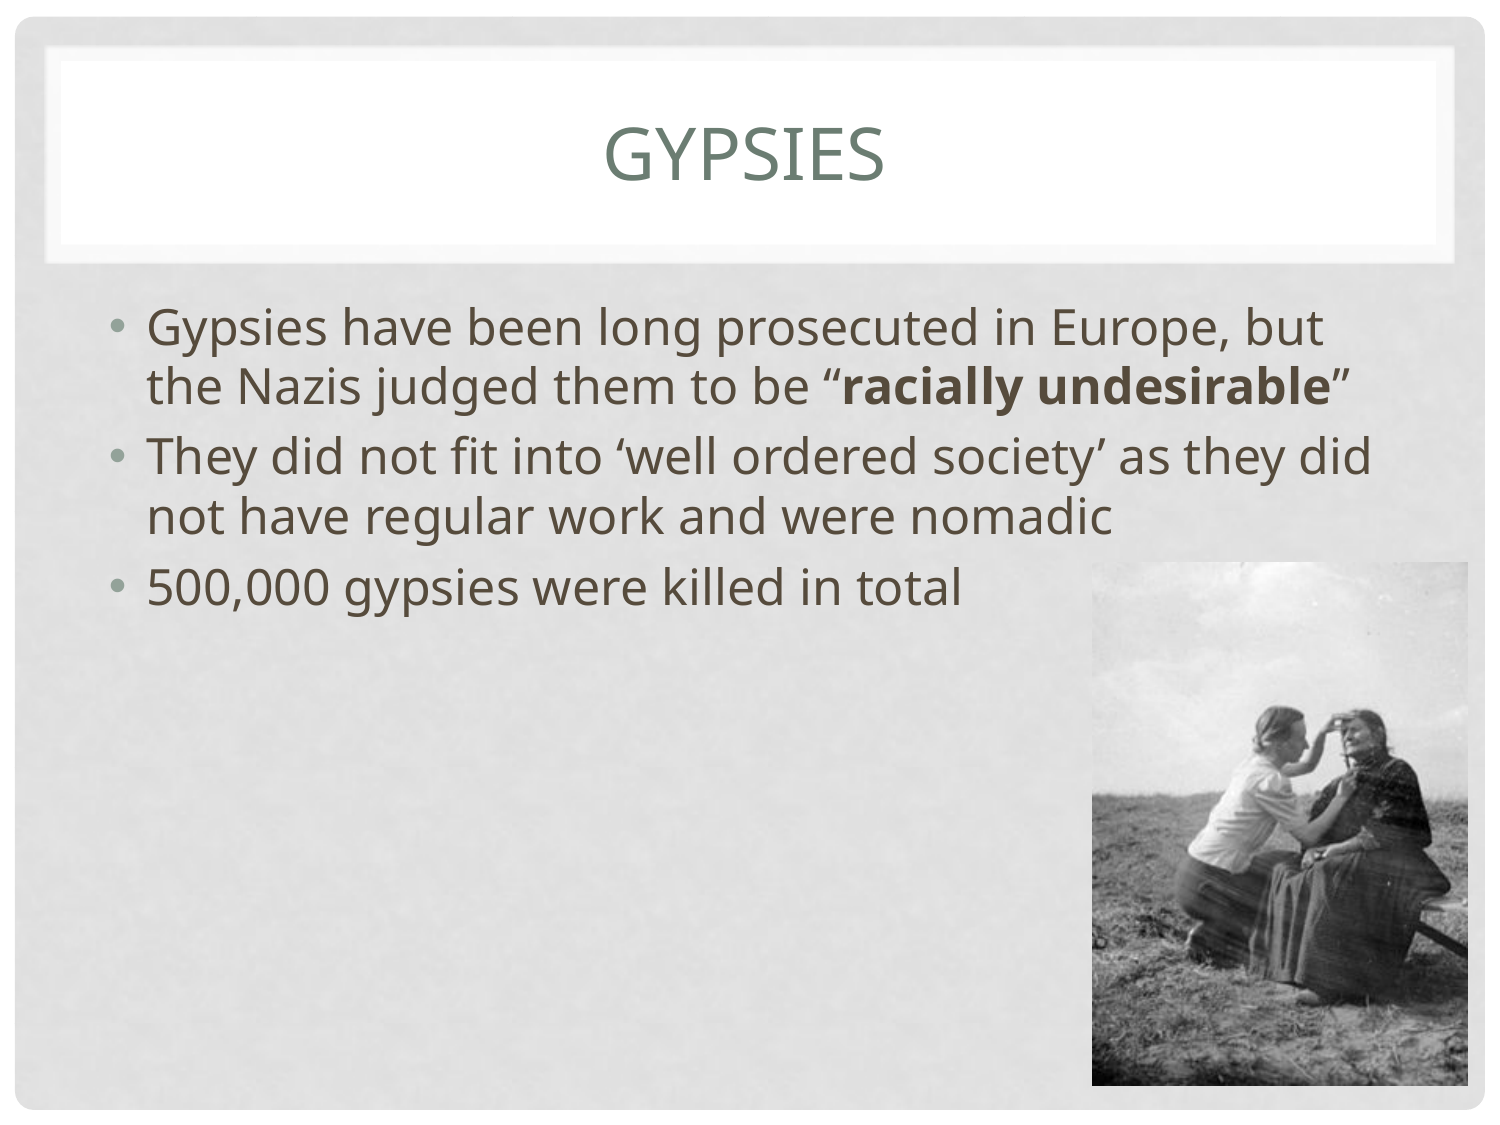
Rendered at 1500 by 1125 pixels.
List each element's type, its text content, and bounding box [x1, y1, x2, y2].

title Gypsies [76, 66, 1432, 237]
list Gypsies have been long prosecuted in Europe, but the Nazis judged them to be “racially undesirable” They did not fit into ‘well ordered society’ as they did not have regular work and were nomadic 500,000 gypsies were killed in total [75, 287, 1425, 1005]
picture [1092, 562, 1468, 1087]
